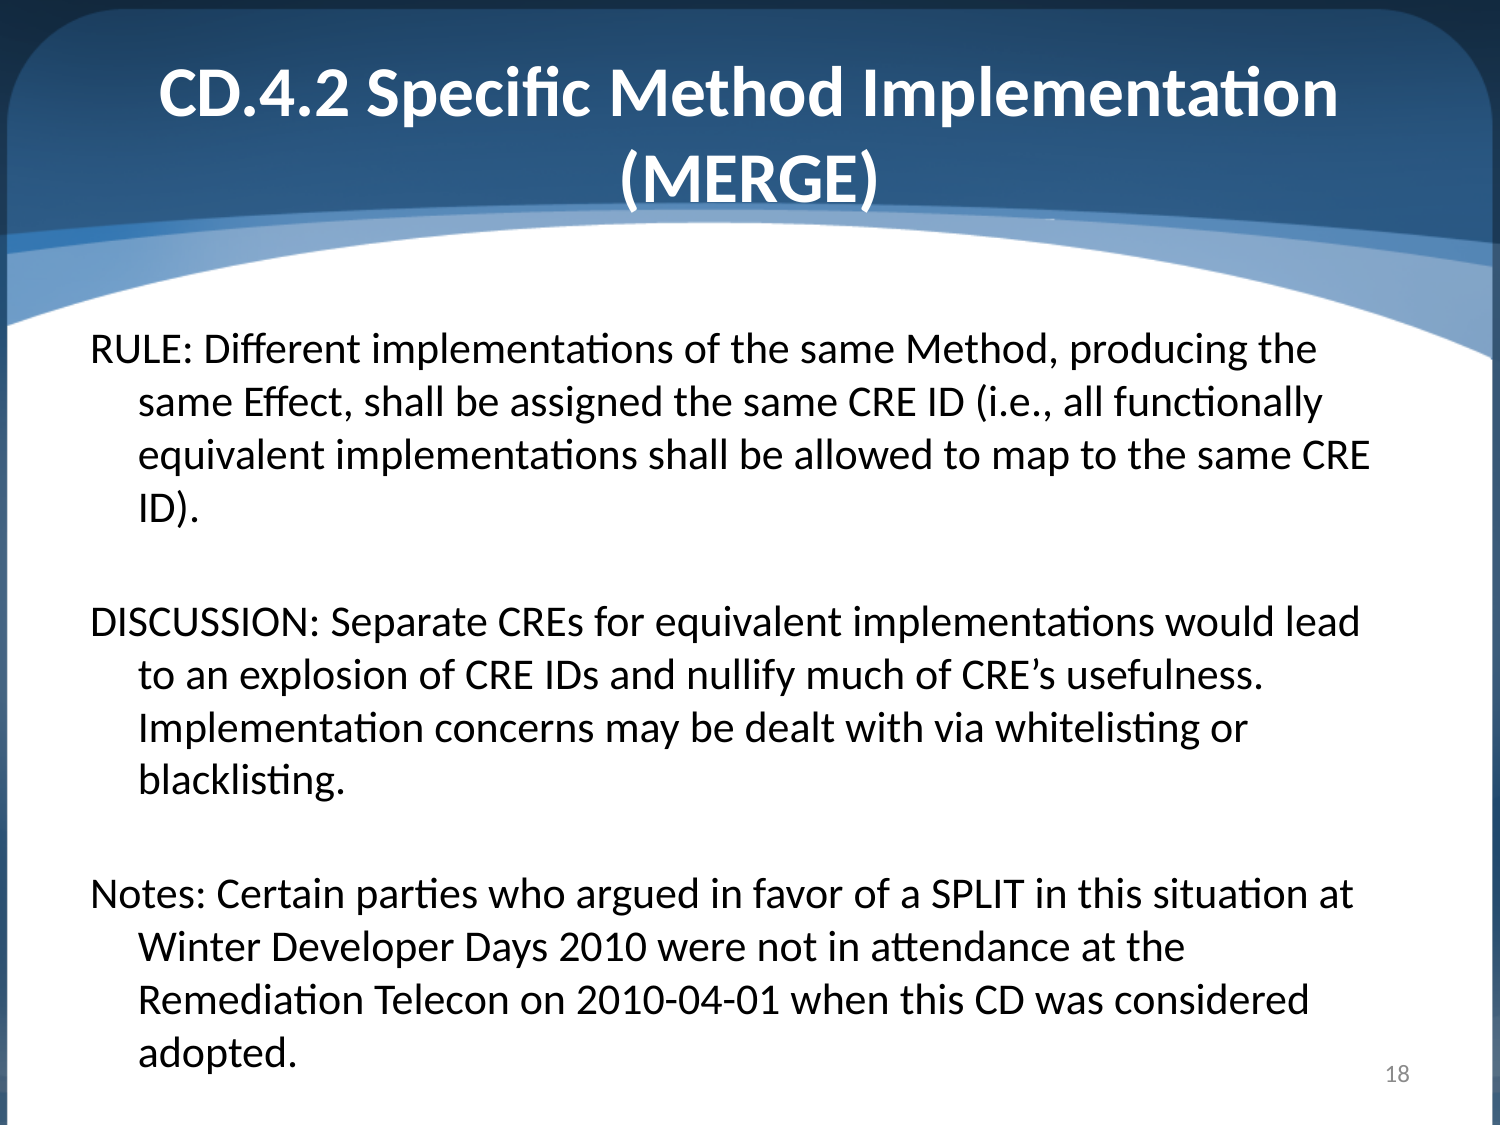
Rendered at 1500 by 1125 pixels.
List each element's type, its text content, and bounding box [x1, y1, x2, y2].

list RULE: Different implementations of the same Method, producing the same Effect, shall be assigned the same CRE ID (i.e., all functionally equivalent implementations shall be allowed to map to the same CRE ID). DISCUSSION: Separate CREs for equivalent implementations would lead to an explosion of CRE IDs and nullify much of CRE’s usefulness. Implementation concerns may be dealt with via whitelisting or blacklisting. Notes: Certain parties who argued in favor of a SPLIT in this situation at Winter Developer Days 2010 were not in attendance at the Remediation Telecon on 2010-04-01 when this CD was considered adopted. [74, 312, 1426, 1088]
slide_number 18 [1074, 1042, 1425, 1103]
title CD.4.2 Specific Method Implementation (MERGE) [75, 37, 1425, 225]
picture [0, 0, 1500, 1125]
